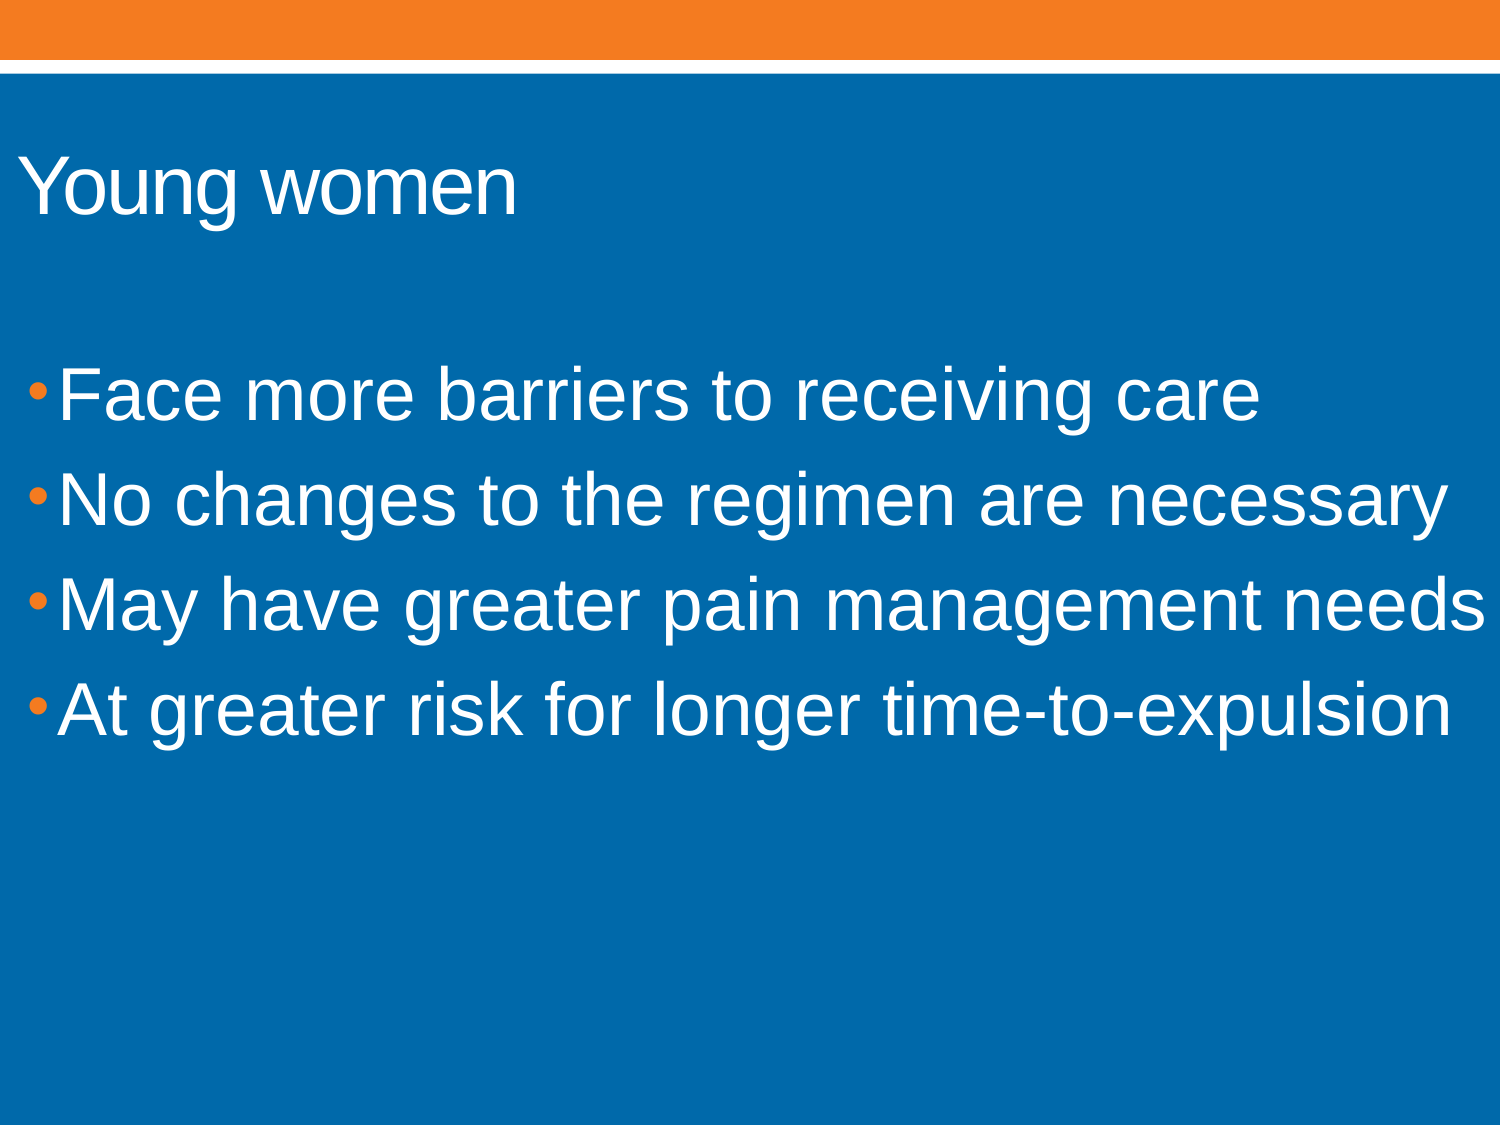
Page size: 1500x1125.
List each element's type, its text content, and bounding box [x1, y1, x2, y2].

title Young women [1, 99, 1352, 263]
list Face more barriers to receiving care No changes to the regimen are necessary May have greater pain management needs At greater risk for longer time-to-expulsion [12, 337, 1500, 1125]
